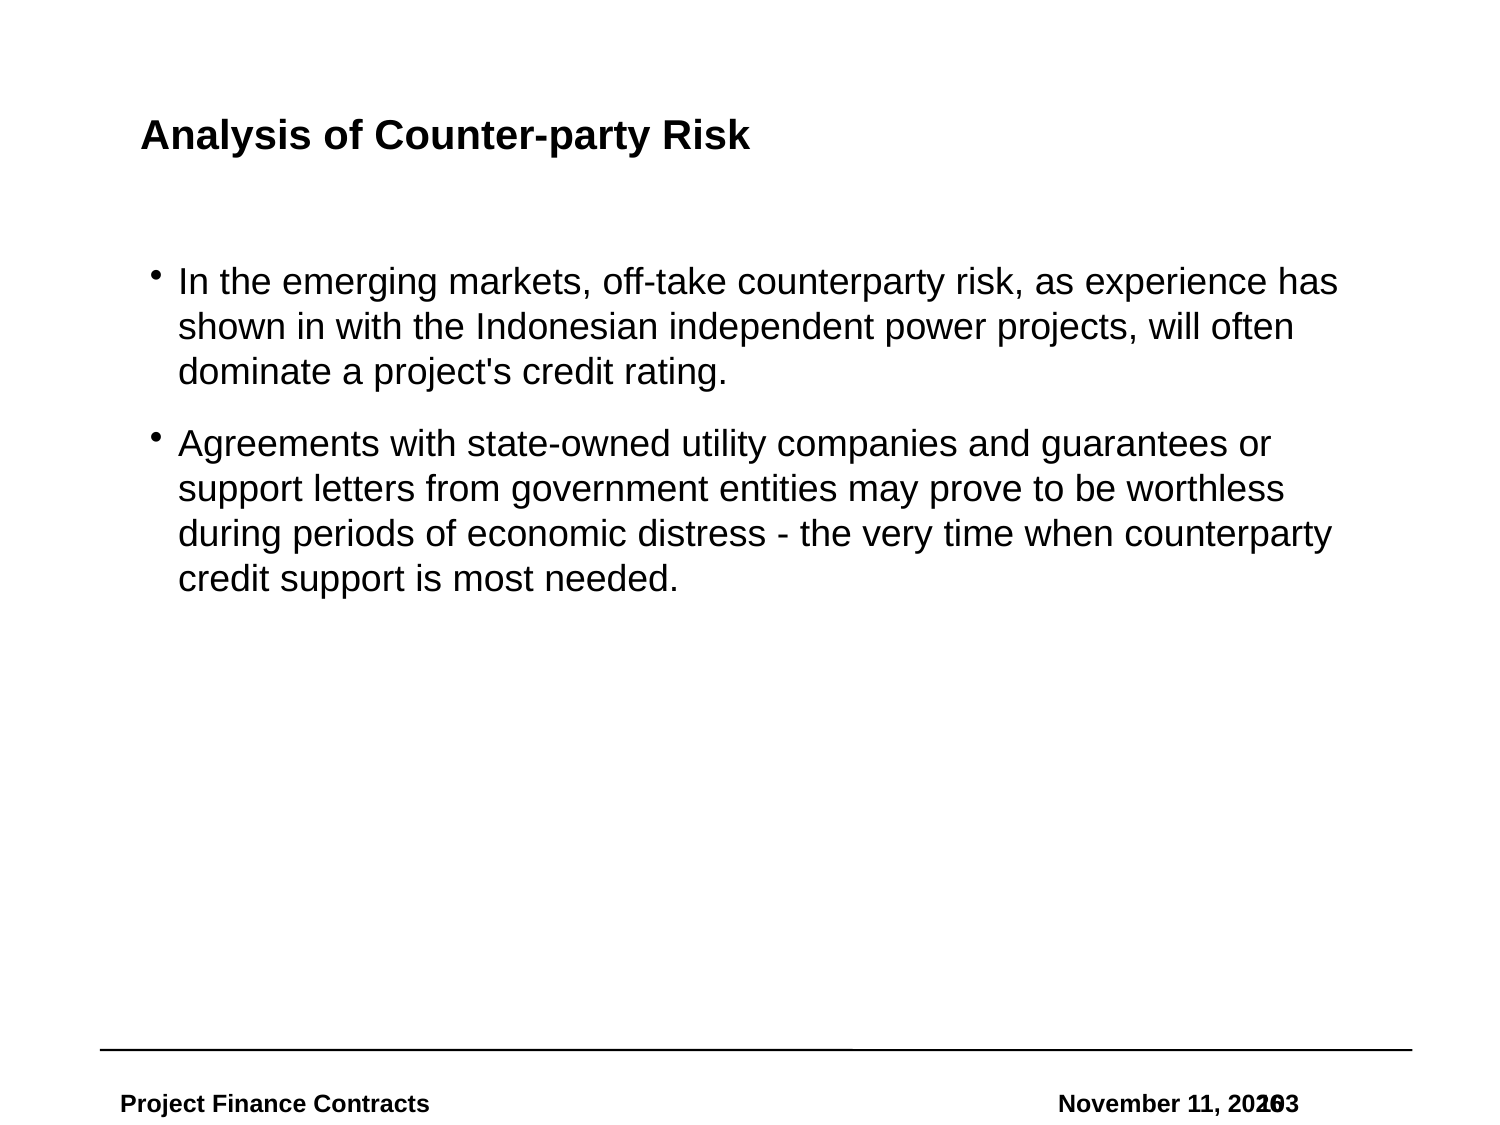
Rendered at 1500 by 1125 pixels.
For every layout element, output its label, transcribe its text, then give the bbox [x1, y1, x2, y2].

title Analysis of Counter-party Risk [124, 99, 1288, 226]
list In the emerging markets, off-take counterparty risk, as experience has shown in with the Indonesian independent power projects, will often dominate a project's credit rating. Agreements with state-owned utility companies and guarantees or support letters from government entities may prove to be worthless during periods of economic distress - the very time when counterparty credit support is most needed. [124, 249, 1376, 1001]
